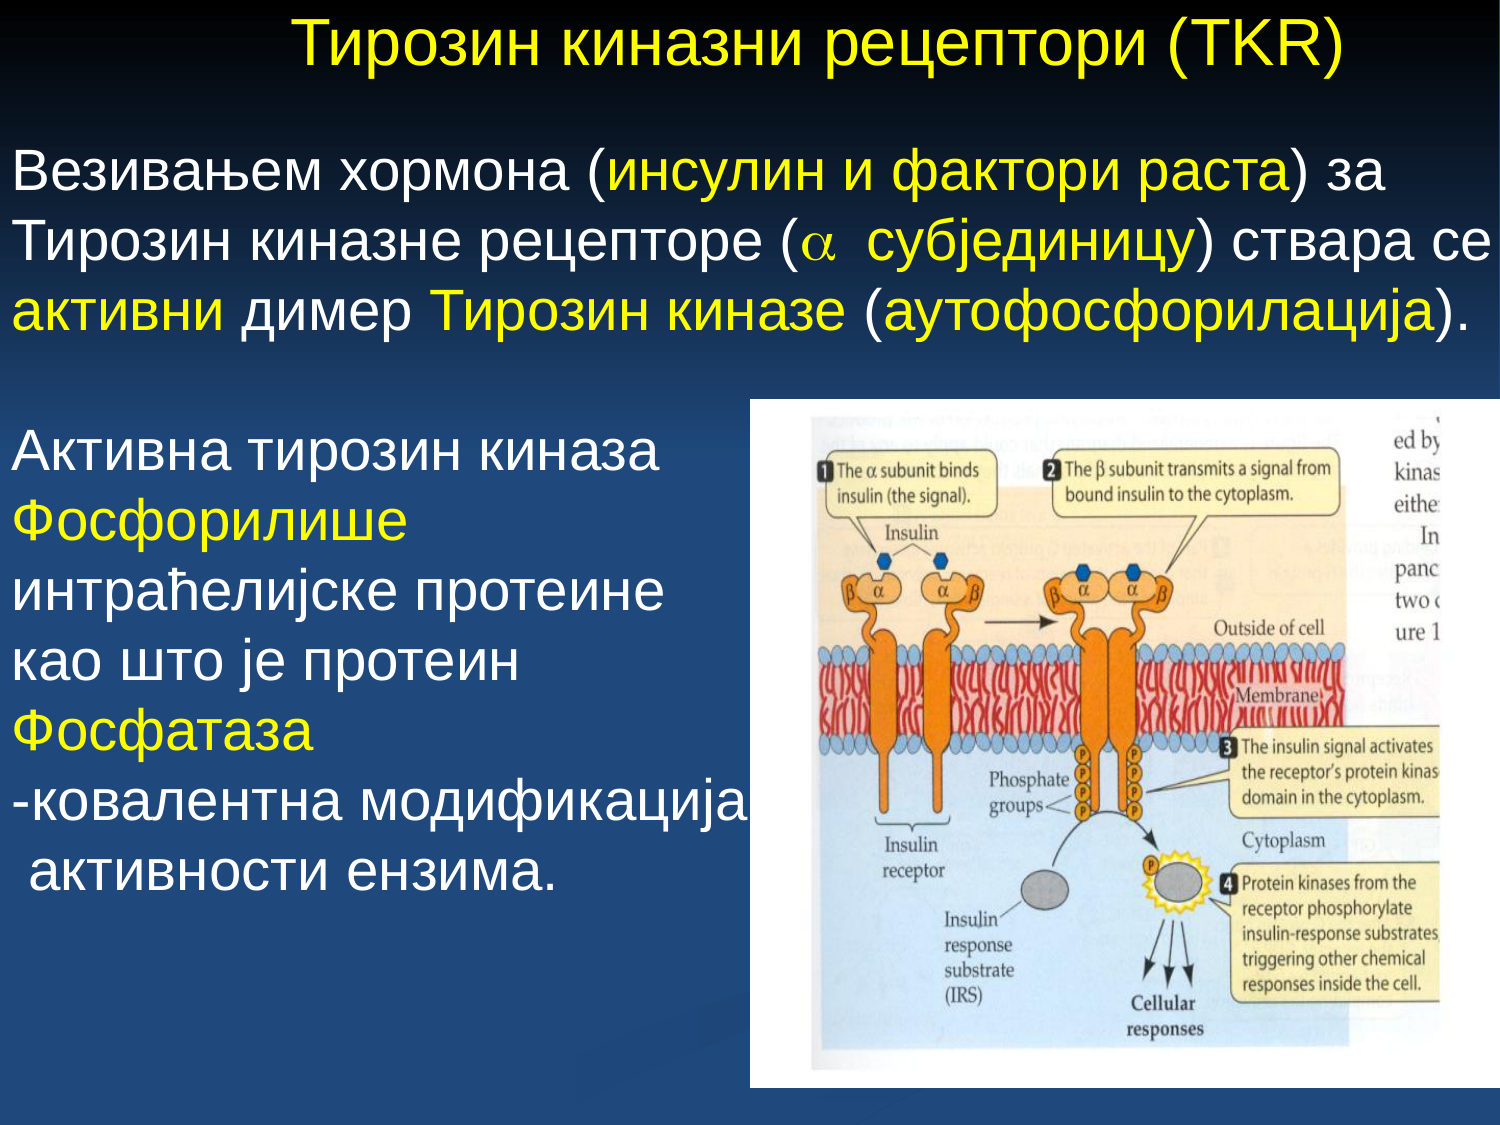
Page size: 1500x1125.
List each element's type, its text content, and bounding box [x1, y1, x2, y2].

picture [749, 399, 1500, 1088]
text_box Тирозин киназни рецептори (ТKR) [275, 0, 1361, 87]
text_box Везивањем хормона (инсулин и фактори раста) за Тирозин киназне рецепторе (a субјединицу) ствара се активни димер Тирозин киназе (аутофосфорилација). Активна тирозин киназа Фосфорилише интраћелијске протеине као што је протеин Фосфатаза -ковалентна модификација активности ензима. [0, 125, 1500, 910]
